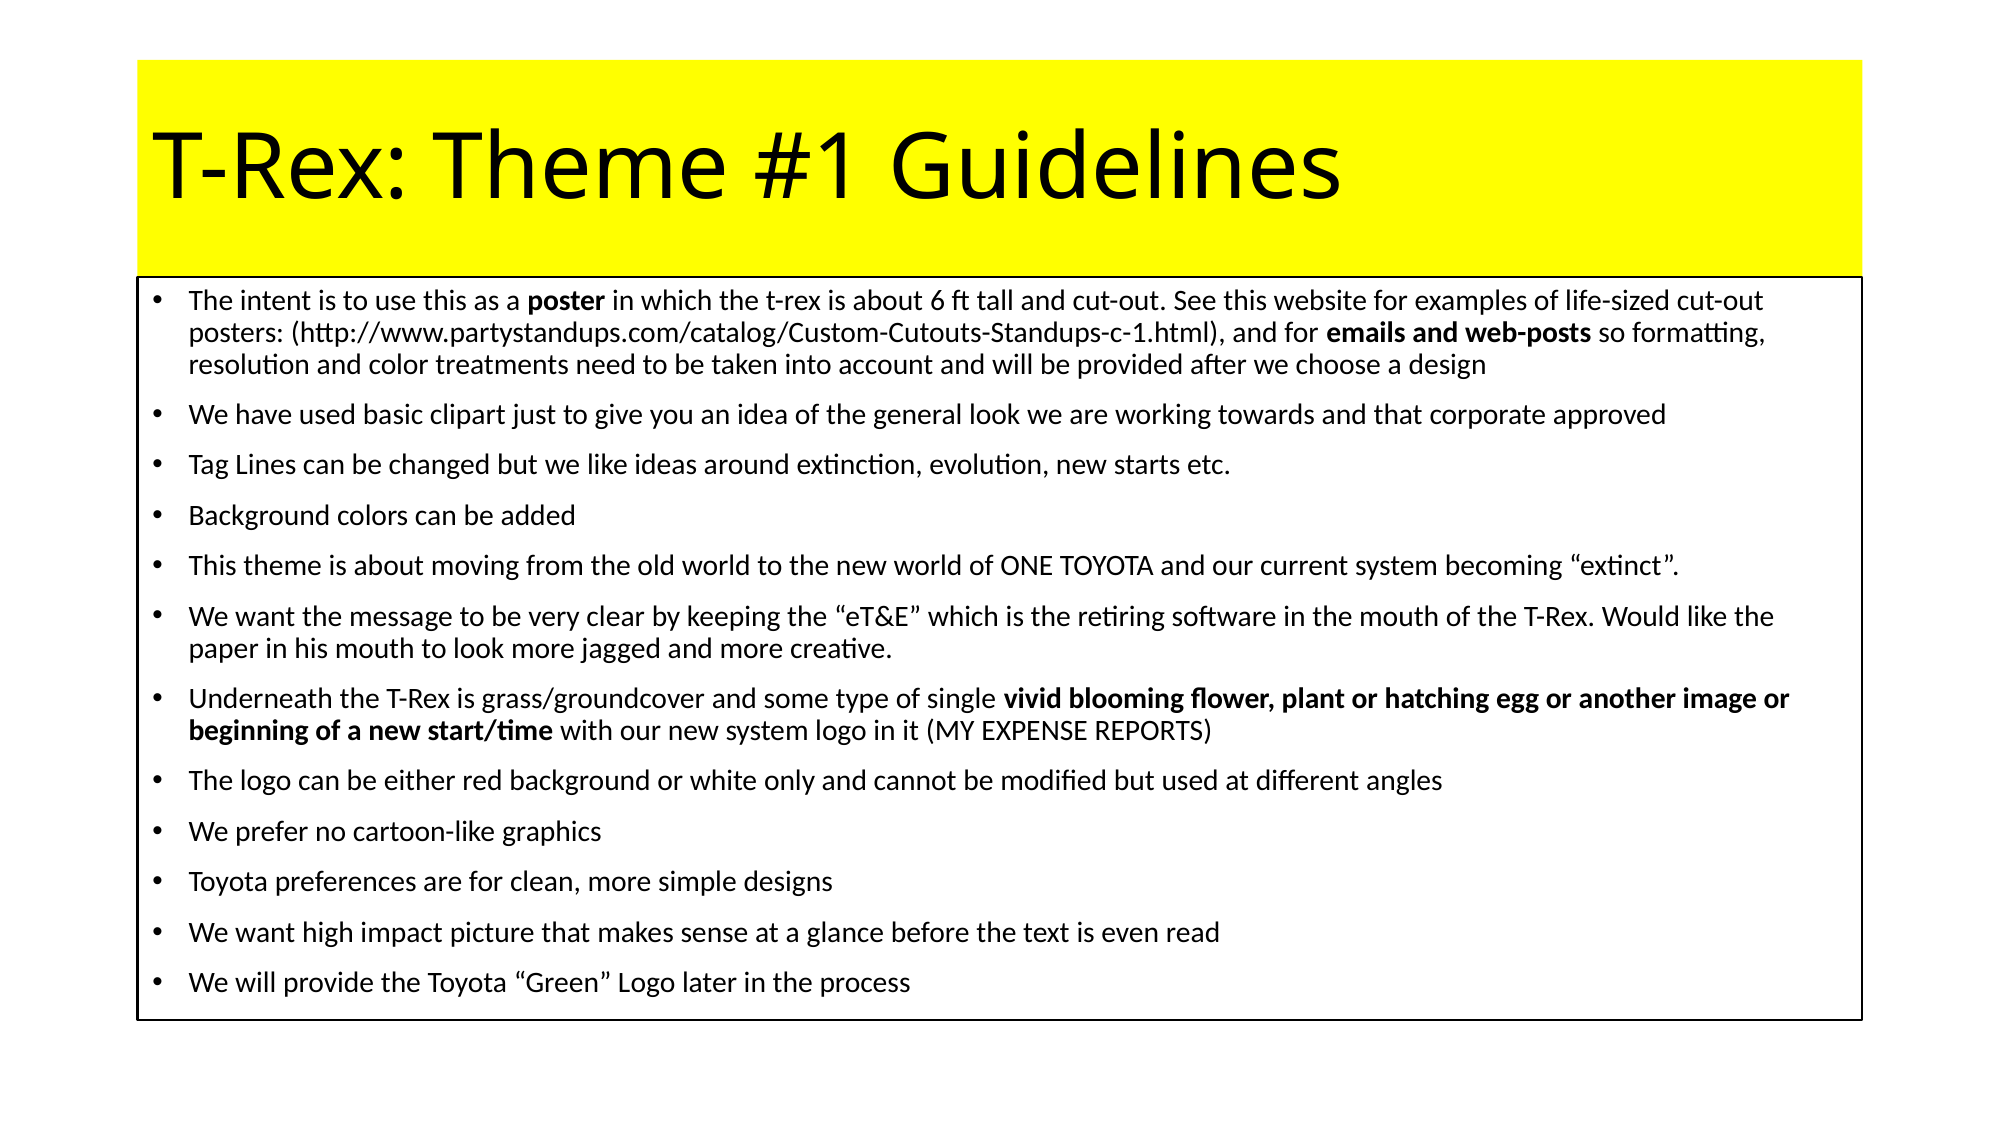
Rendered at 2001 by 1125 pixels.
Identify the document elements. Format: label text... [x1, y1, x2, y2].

title T-Rex: Theme #1 Guidelines [137, 59, 1863, 277]
list The intent is to use this as a poster in which the t-rex is about 6 ft tall and cut-out. See this website for examples of life-sized cut-out posters: (http://www.partystandups.com/catalog/Custom-Cutouts-Standups-c-1.html), and for emails and web-posts so formatting, resolution and color treatments need to be taken into account and will be provided after we choose a design We have used basic clipart just to give you an idea of the general look we are working towards and that corporate approved Tag Lines can be changed but we like ideas around extinction, evolution, new starts etc. Background colors can be added This theme is about moving from the old world to the new world of ONE TOYOTA and our current system becoming “extinct”. We want the message to be very clear by keeping the “eT&E” which is the retiring software in the mouth of the T-Rex. Would like the paper in his mouth to look more jagged and more creative. Underneath the T-Rex is grass/groundcover and some type of single vivid blooming flower, plant or hatching egg or another image or beginning of a new start/time with our new system logo in it (MY EXPENSE REPORTS) The logo can be either red background or white only and cannot be modified but used at different angles We prefer no cartoon-like graphics Toyota preferences are for clean, more simple designs We want high impact picture that makes sense at a glance before the text is even read We will provide the Toyota “Green” Logo later in the process [137, 277, 1863, 1021]
